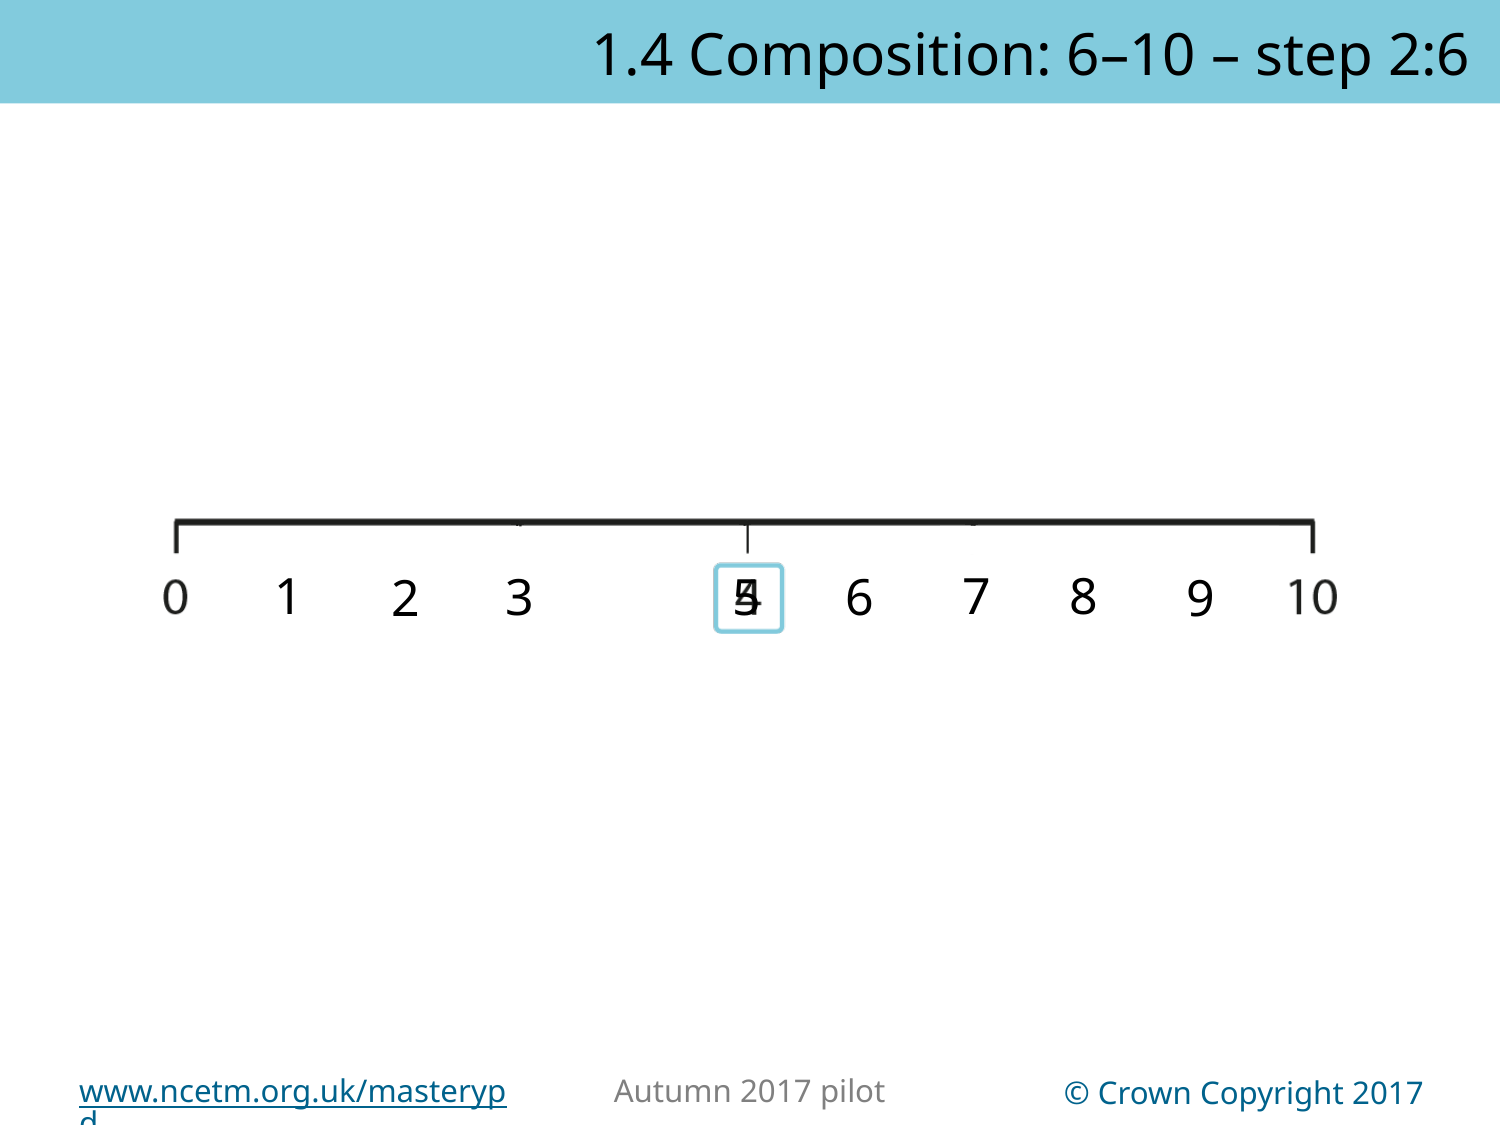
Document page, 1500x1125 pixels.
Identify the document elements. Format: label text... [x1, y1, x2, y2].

list 1.4 Composition: 6–10 – step 2:6 [0, 0, 1500, 104]
picture [161, 494, 1339, 650]
